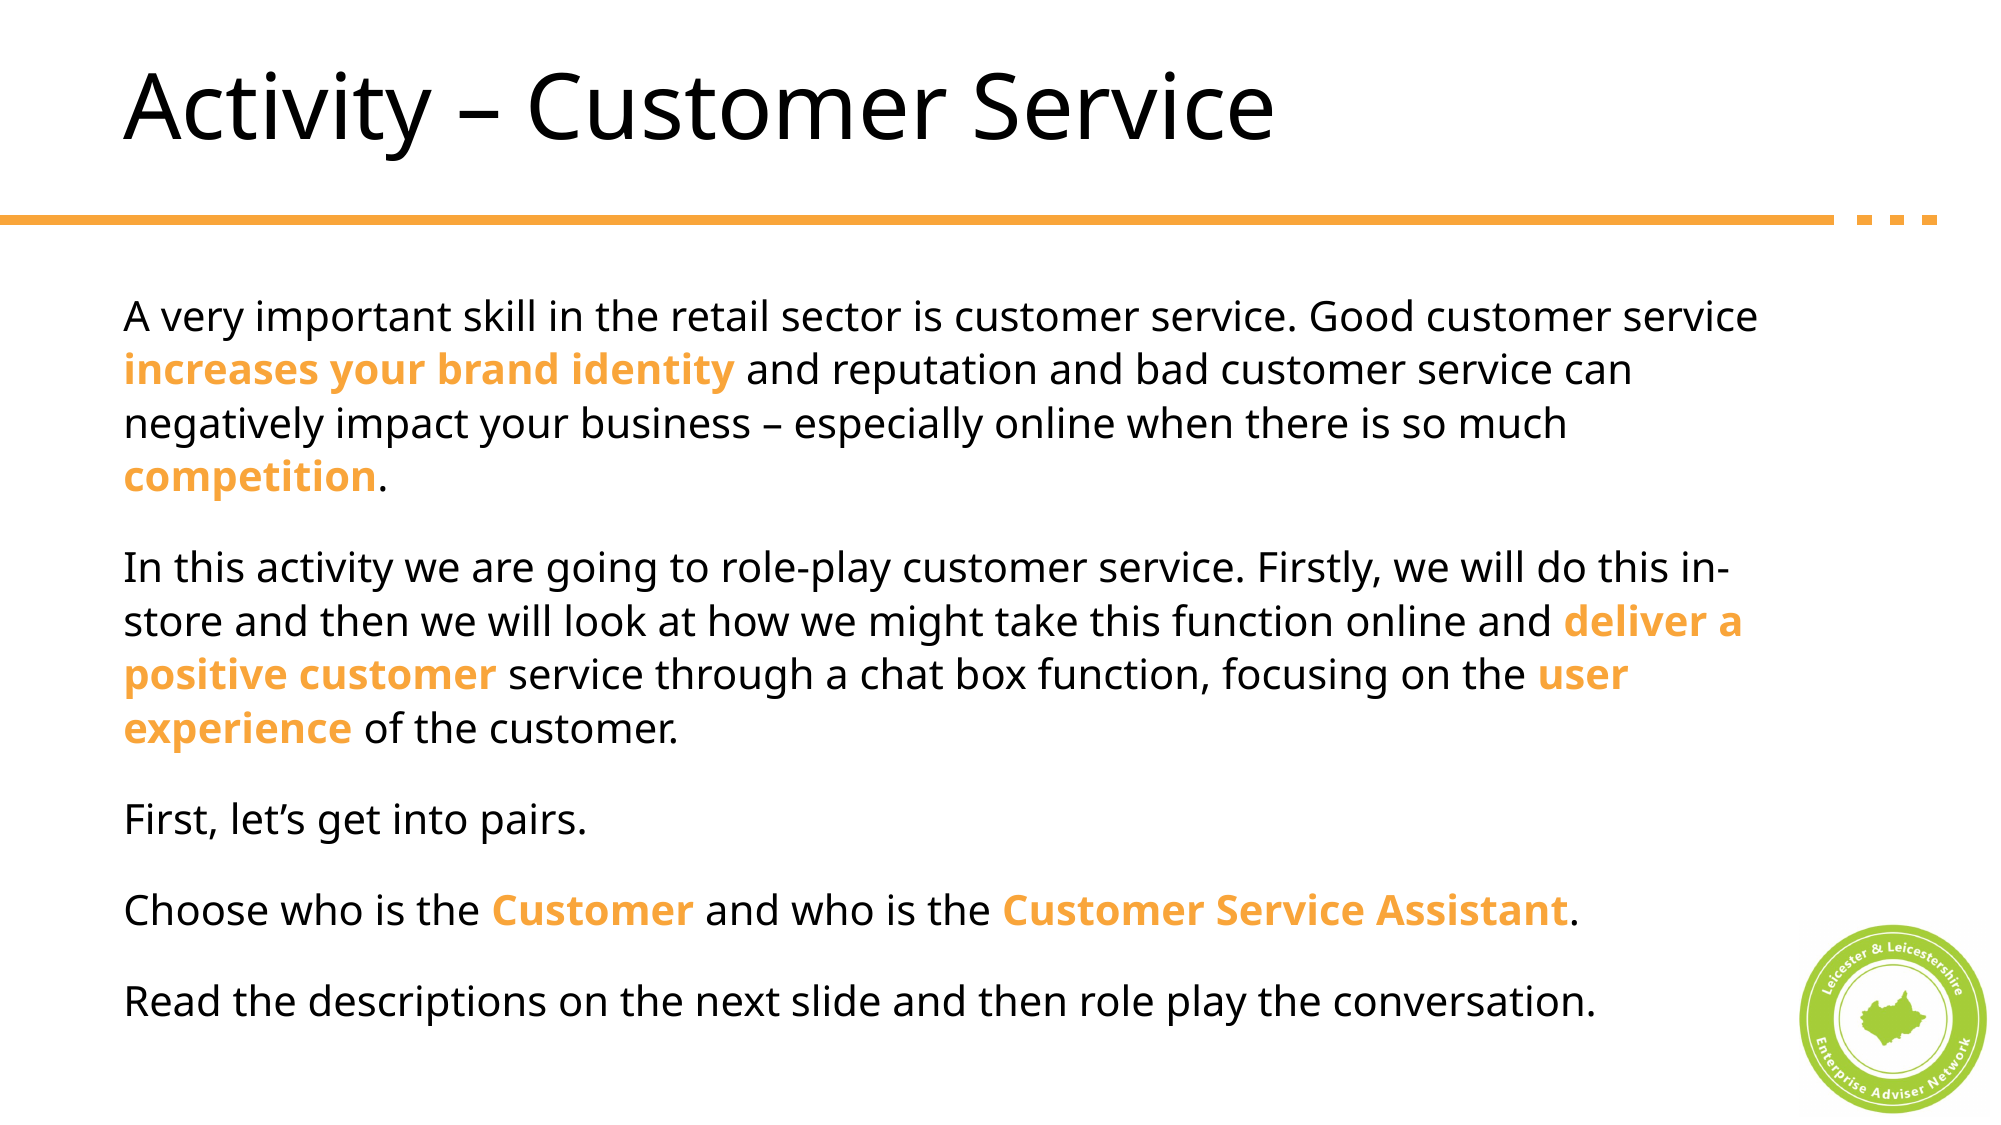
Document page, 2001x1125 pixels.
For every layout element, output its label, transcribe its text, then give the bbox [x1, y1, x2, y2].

title Activity – Customer Service [108, 41, 1800, 177]
text_box [1890, 215, 1904, 225]
text_box [1922, 215, 1937, 225]
text_box [1857, 215, 1872, 225]
picture [1799, 920, 1990, 1117]
list A very important skill in the retail sector is customer service. Good customer service increases your brand identity and reputation and bad customer service can negatively impact your business – especially online when there is so much competition. In this activity we are going to role-play customer service. Firstly, we will do this in-store and then we will look at how we might take this function online and deliver a positive customer service through a chat box function, focusing on the user experience of the customer. First, let’s get into pairs. Choose who is the Customer and who is the Customer Service Assistant. Read the descriptions on the next slide and then role play the conversation. [108, 278, 1834, 993]
text_box [0, 215, 1834, 225]
